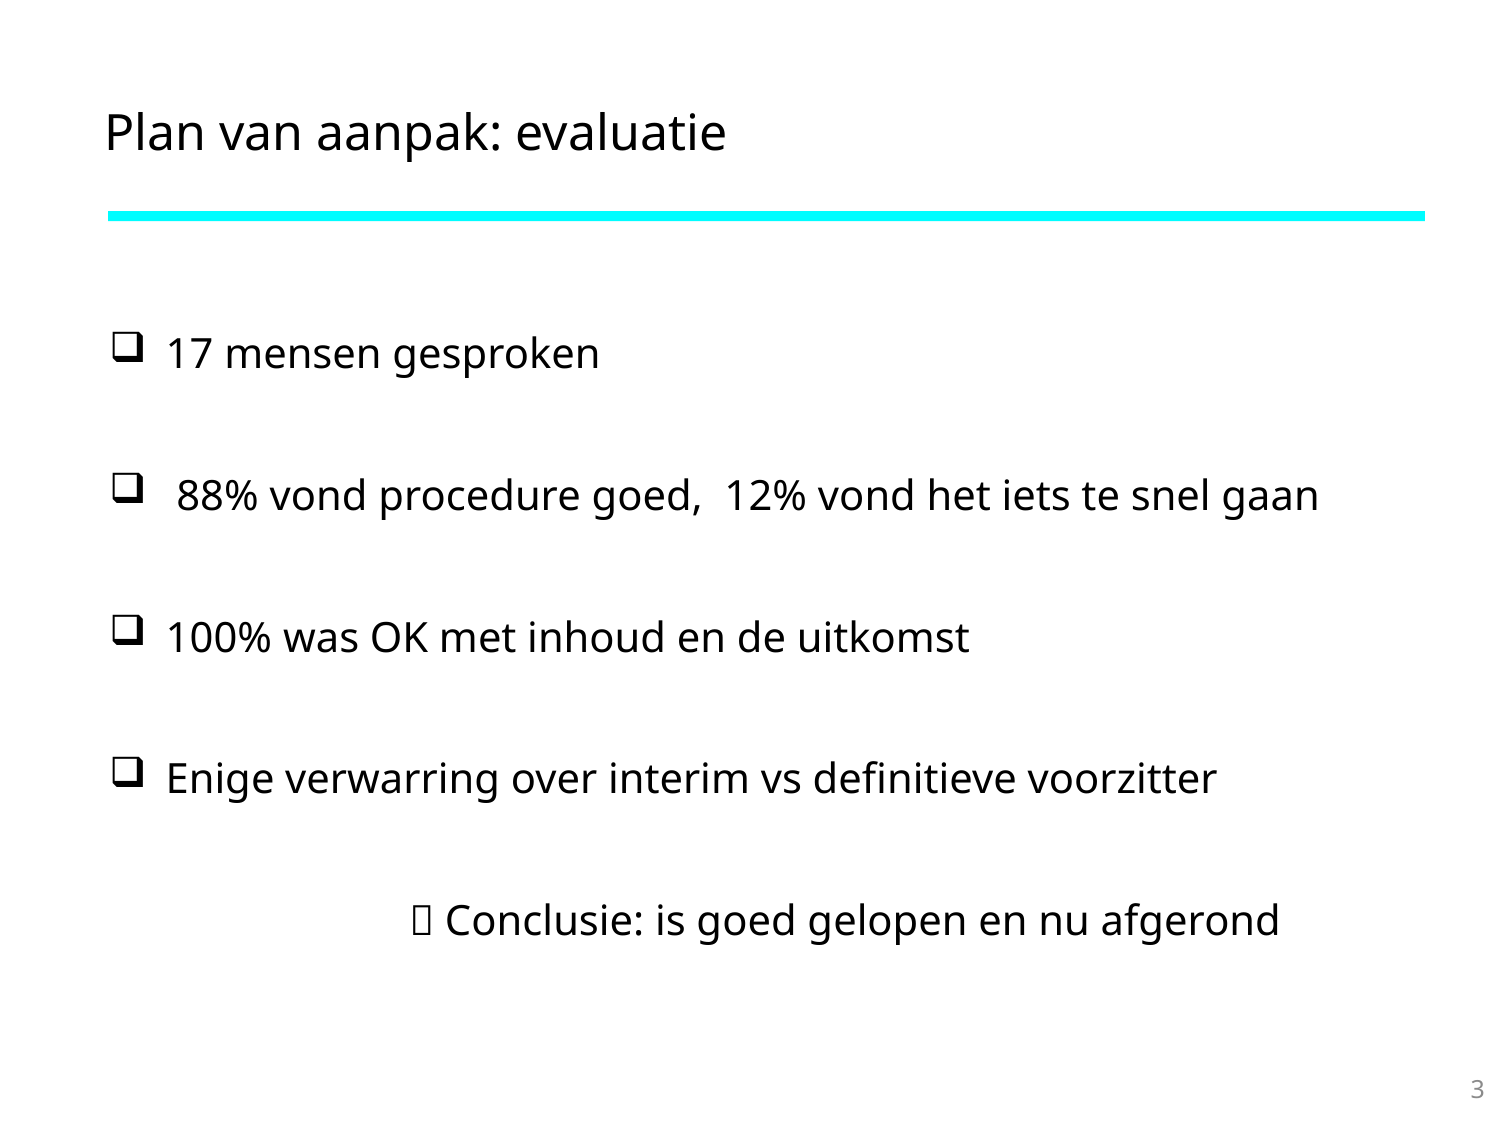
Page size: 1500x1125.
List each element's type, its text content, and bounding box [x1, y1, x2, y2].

slide_number 3 [1162, 1060, 1500, 1121]
title Plan van aanpak: evaluatie [89, 58, 1425, 210]
text_box 17 mensen gesproken 88% vond procedure goed, 12% vond het iets te snel gaan 100% was OK met inhoud en de uitkomst Enige verwarring over interim vs definitieve voorzitter  Conclusie: is goed gelopen en nu afgerond [94, 244, 1425, 952]
